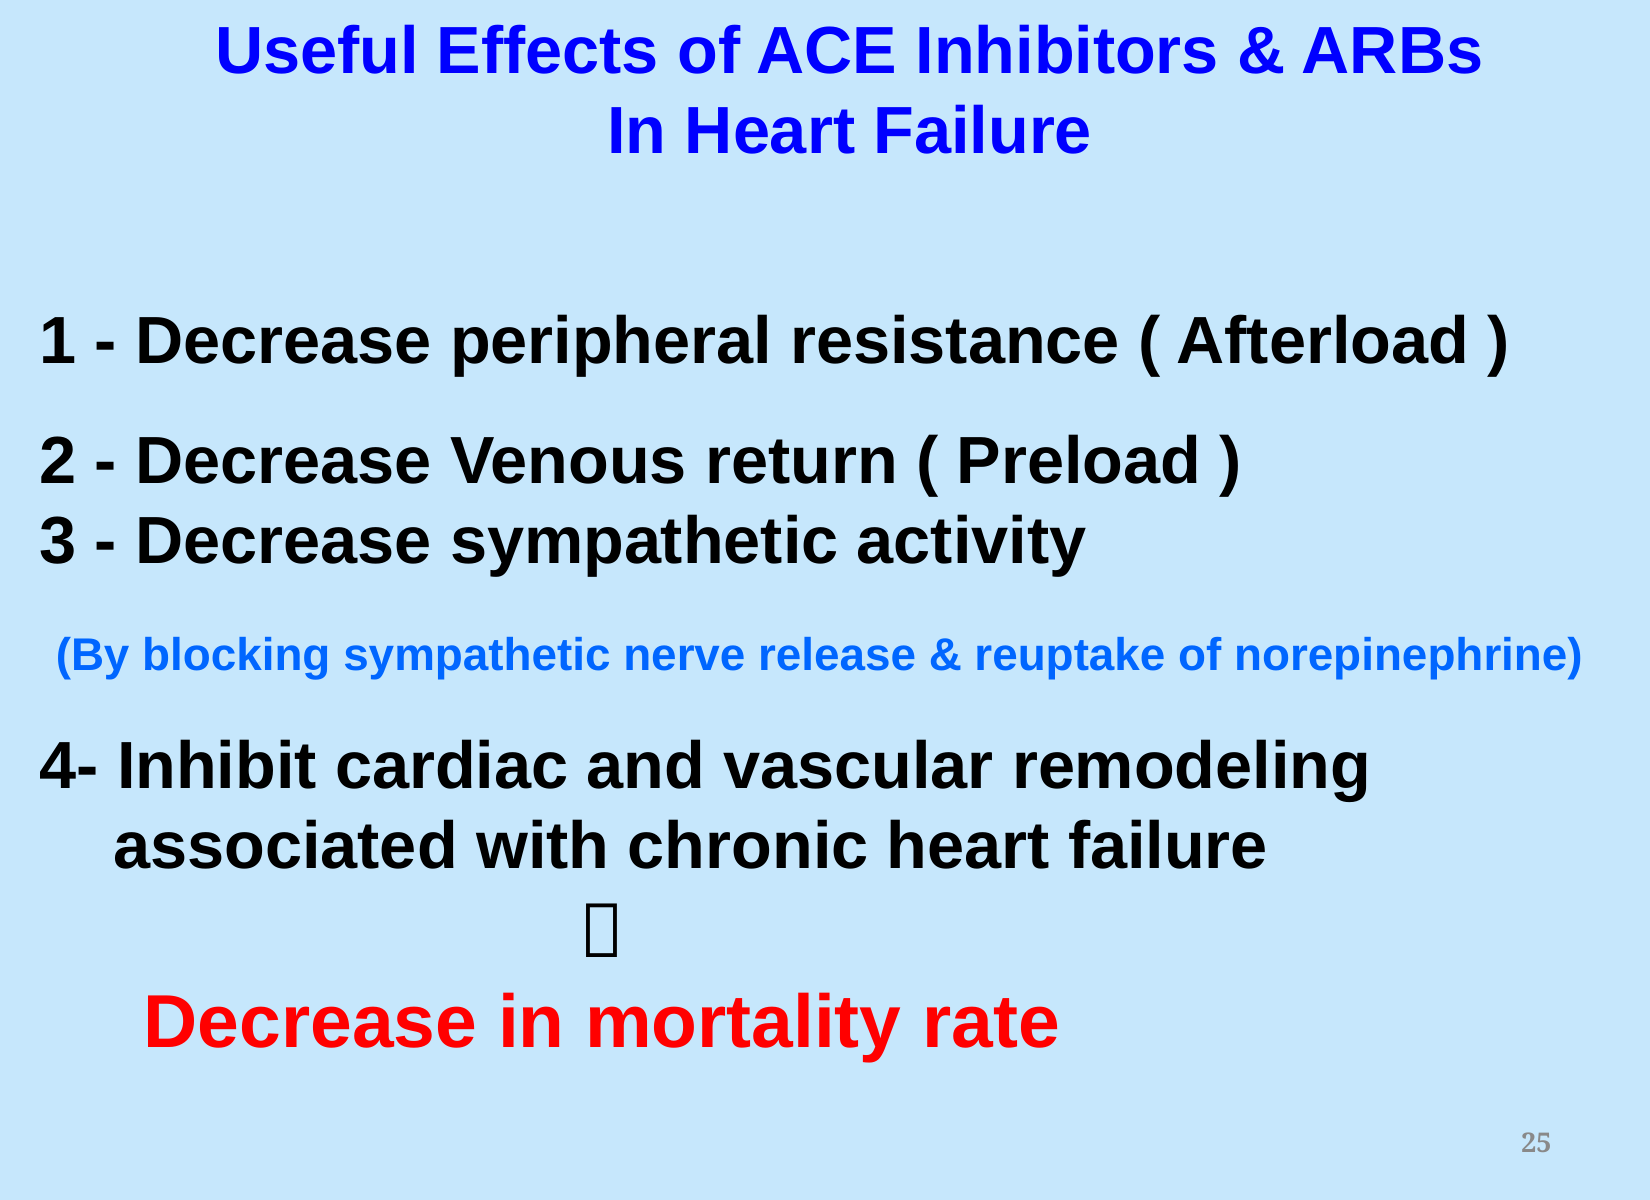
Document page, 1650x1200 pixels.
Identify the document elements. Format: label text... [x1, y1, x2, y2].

text_box Useful Effects of ACE Inhibitors & ARBs In Heart Failure 1 - Decrease peripheral resistance ( Afterload ) 2 - Decrease Venous return ( Preload ) 3 - Decrease sympathetic activity (By blocking sympathetic nerve release & reuptake of norepinephrine) 4- Inhibit cardiac and vascular remodeling associated with chronic heart failure  Decrease in mortality rate [24, 0, 1650, 1200]
